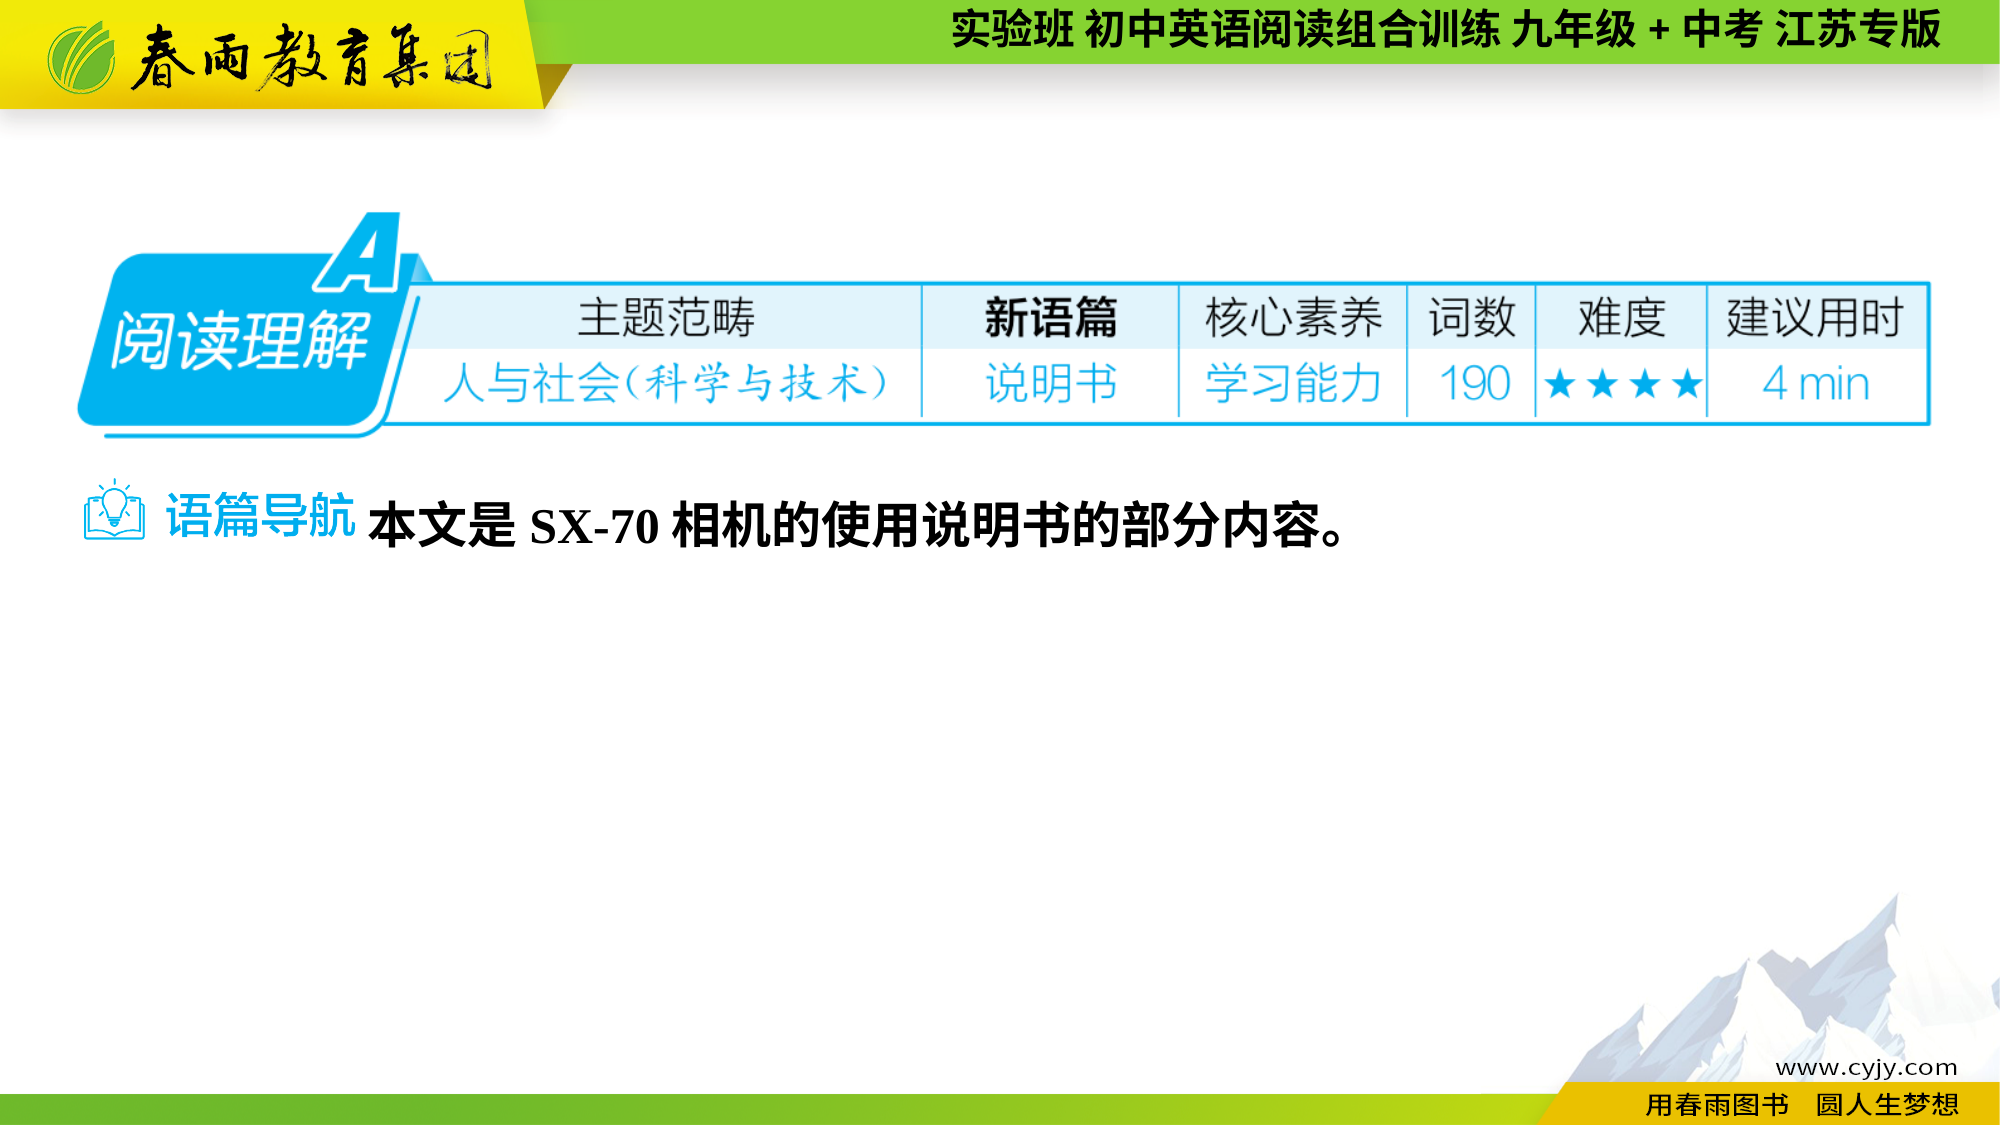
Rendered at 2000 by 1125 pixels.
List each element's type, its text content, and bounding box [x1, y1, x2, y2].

picture [0, 0, 2000, 1125]
list 本文是SX-70相机的使用说明书的部分内容。 [59, 456, 1944, 551]
